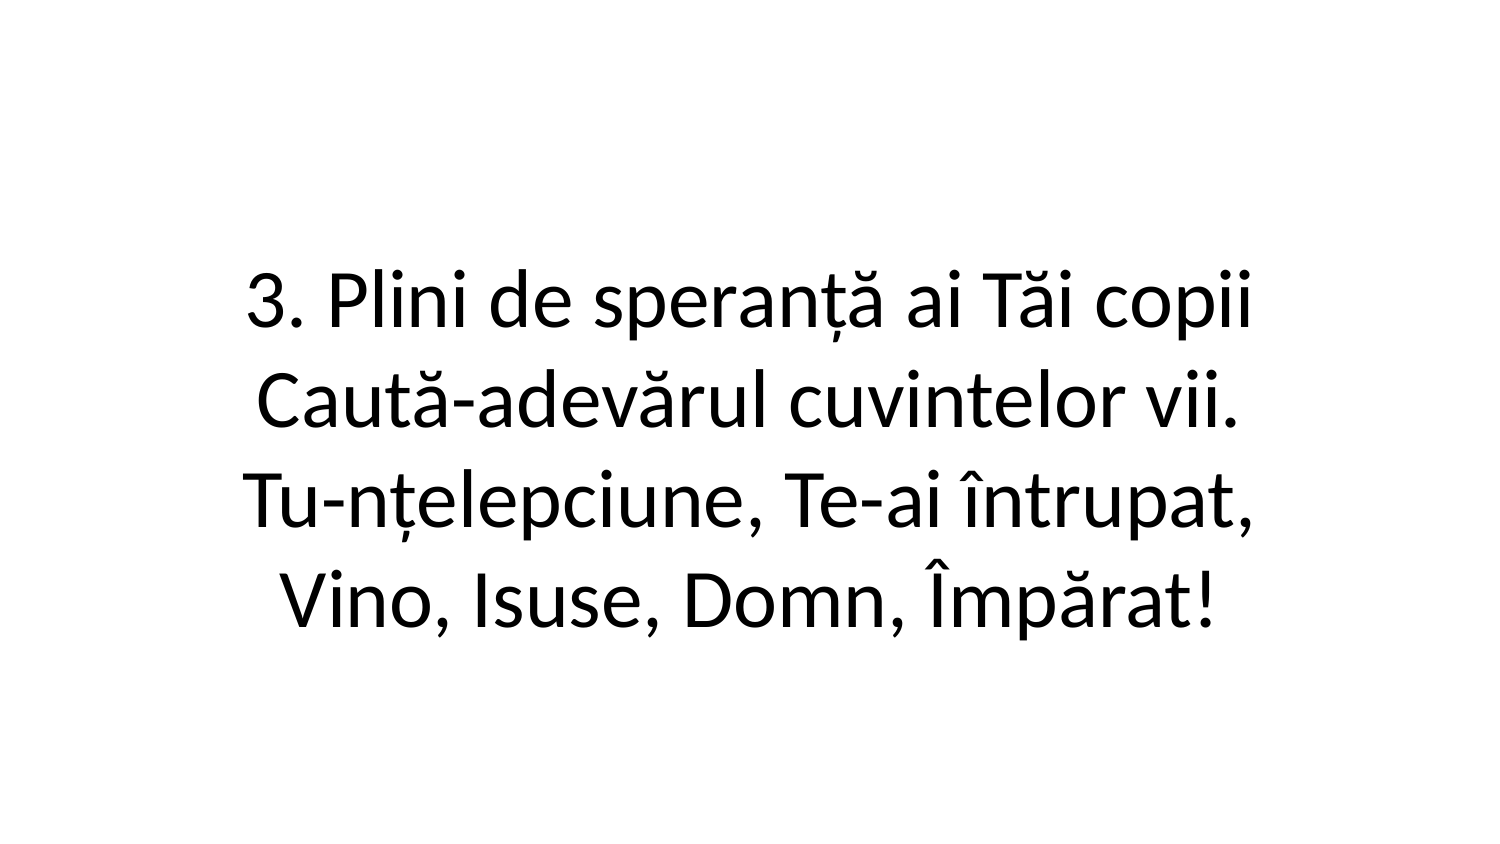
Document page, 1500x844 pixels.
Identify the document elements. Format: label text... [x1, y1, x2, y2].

text_box 3. Plini de speranță ai Tăi copii Caută-adevărul cuvintelor vii. Tu-nțelepciune, Te-ai întrupat, Vino, Isuse, Domn, Împărat! [227, 192, 1273, 652]
